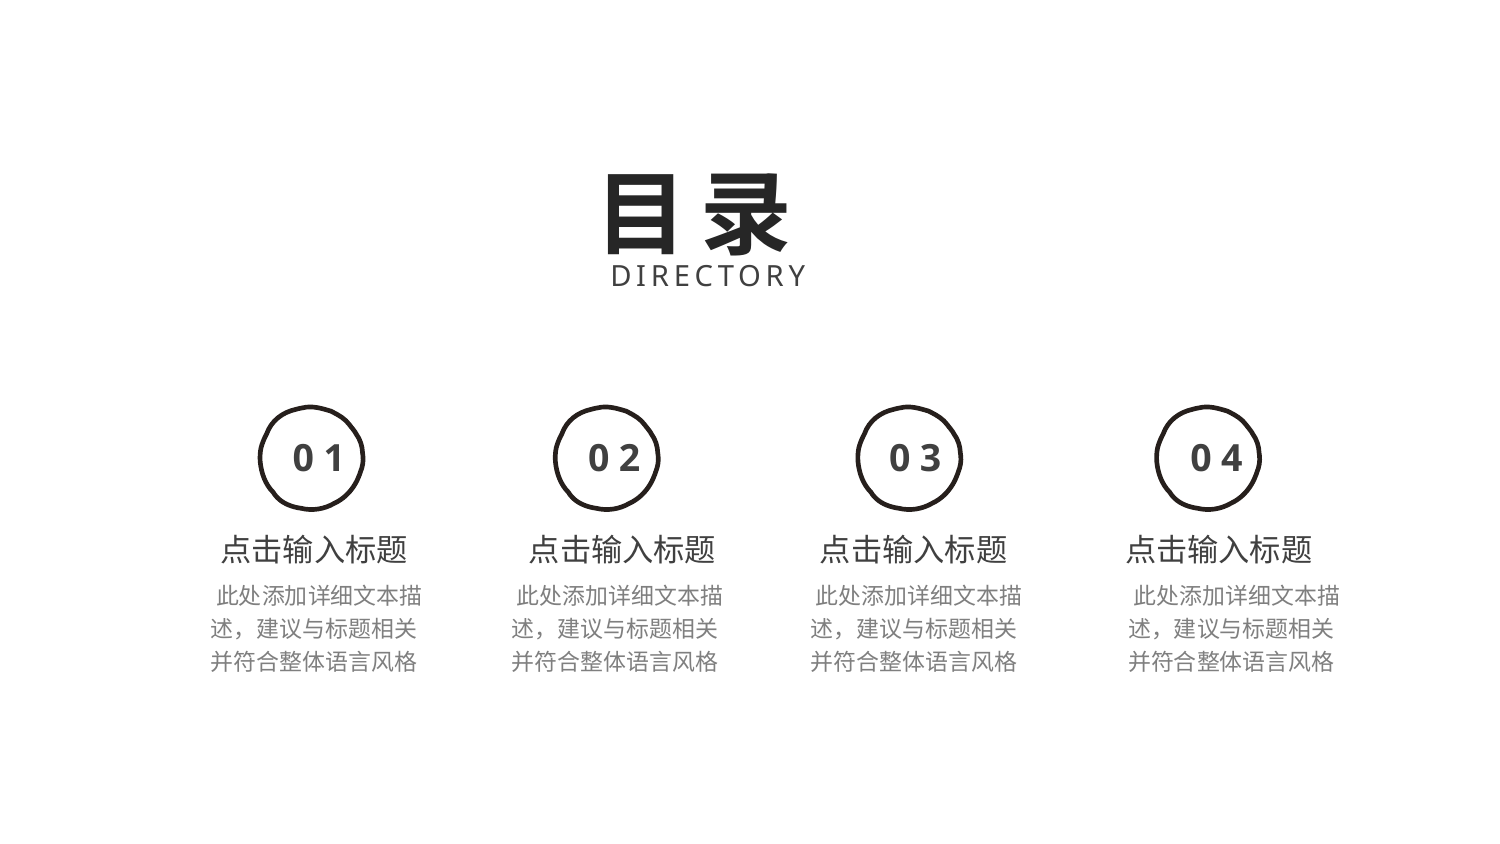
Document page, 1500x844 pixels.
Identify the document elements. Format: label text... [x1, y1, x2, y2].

text_box 此处添加详细文本描述，建议与标题相关并符合整体语言风格 [1107, 570, 1356, 681]
text_box 此处添加详细文本描述，建议与标题相关并符合整体语言风格 [490, 570, 740, 681]
text_box 04 [1169, 427, 1264, 485]
text_box 02 [566, 427, 662, 485]
text_box 此处添加详细文本描述，建议与标题相关并符合整体语言风格 [190, 570, 439, 681]
text_box 点击输入标题 [421, 524, 712, 573]
text_box 点击输入标题 [1017, 524, 1420, 573]
text_box 此处添加详细文本描述，建议与标题相关并符合整体语言风格 [789, 570, 1038, 681]
text_box [855, 404, 955, 512]
text_box [553, 404, 653, 512]
text_box [1154, 404, 1254, 512]
text_box 点击输入标题 [112, 524, 421, 573]
text_box 点击输入标题 [712, 524, 1017, 573]
text_box 03 [868, 427, 963, 485]
text_box 01 [271, 427, 367, 485]
text_box [257, 404, 357, 512]
text_box DIRECTORY [599, 251, 817, 298]
text_box 目录 [572, 150, 815, 272]
